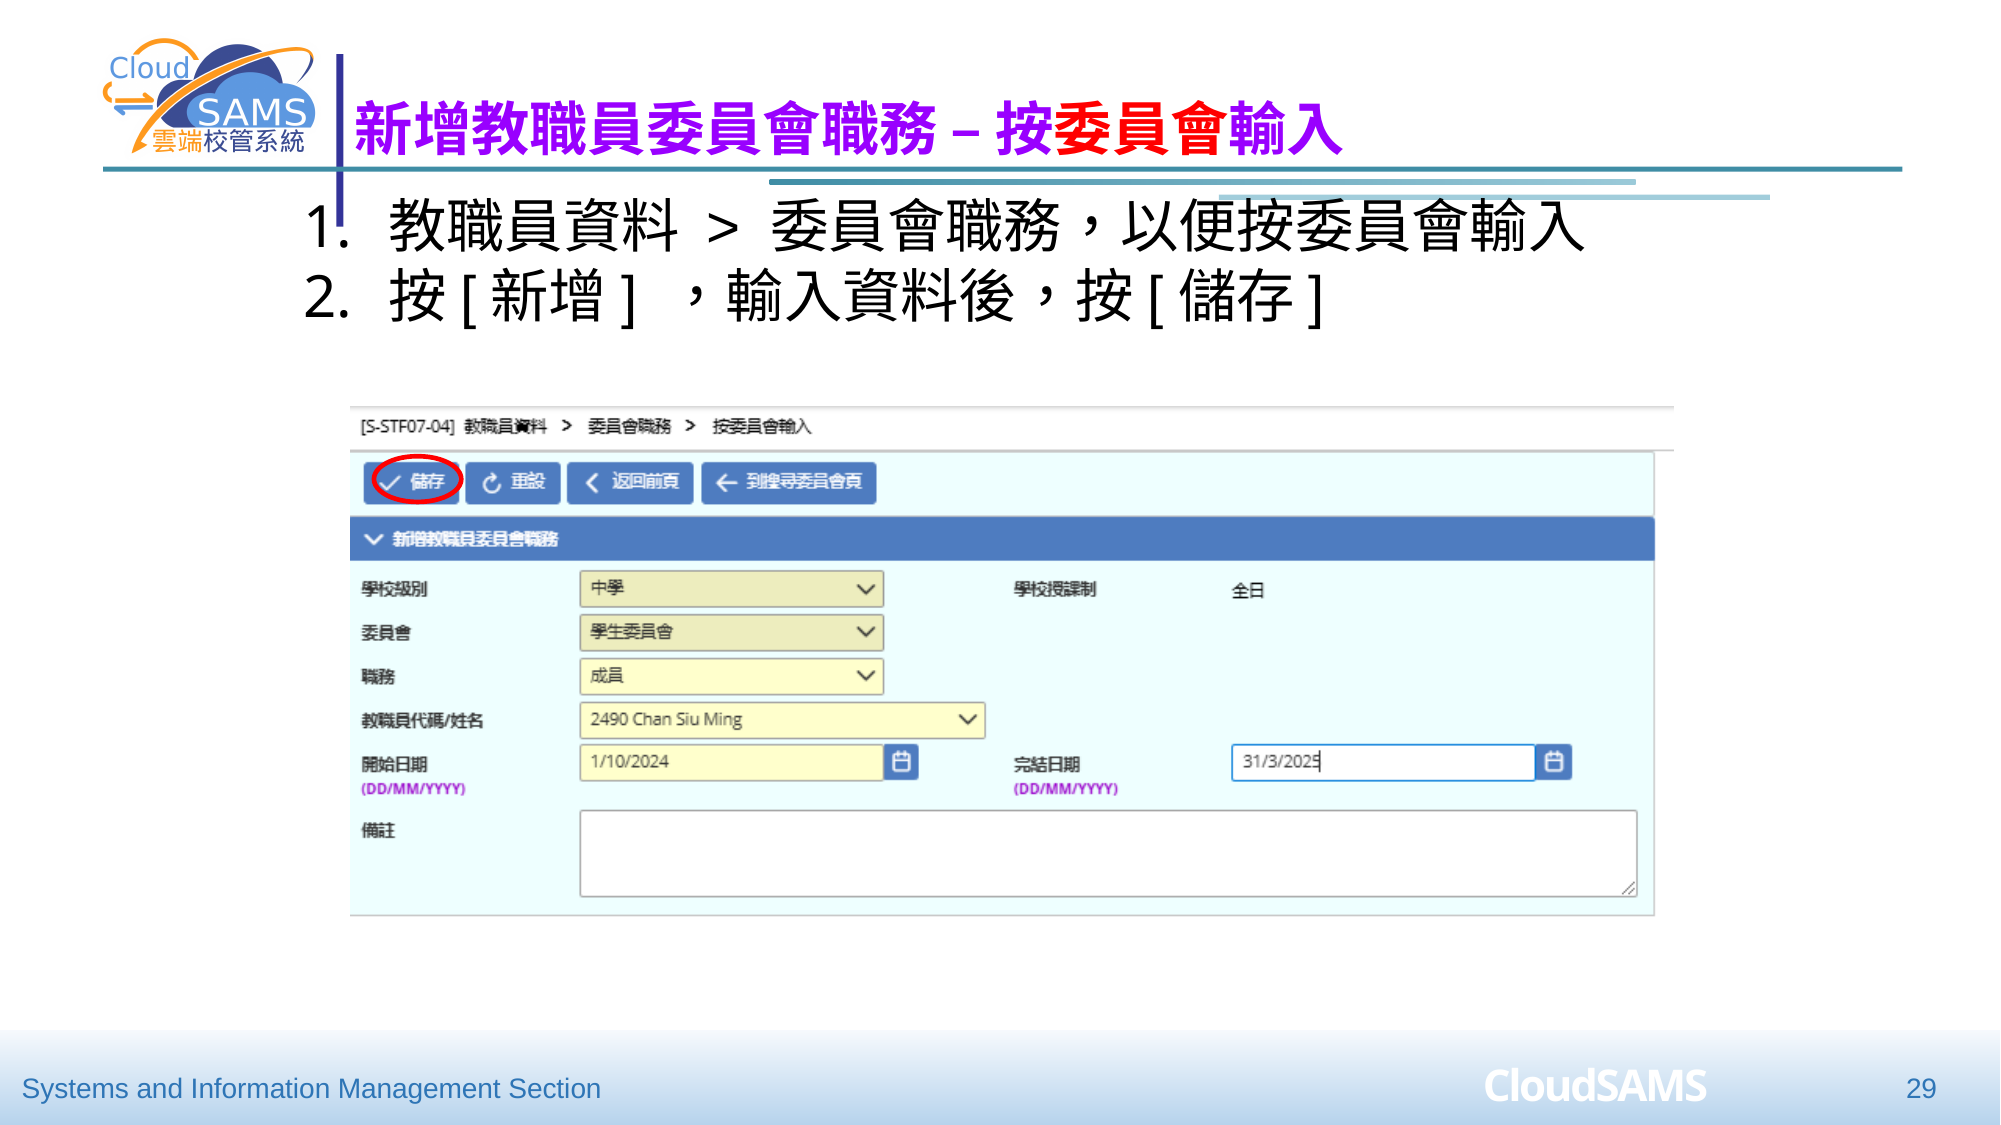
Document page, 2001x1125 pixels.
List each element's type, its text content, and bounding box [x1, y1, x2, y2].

text_box 教職員資料 > 委員會職務，以便按委員會輸入 按[新增] ，輸入資料後，按[儲存] [289, 181, 1650, 337]
picture [87, 7, 349, 175]
slide_number 29 [1755, 1063, 1952, 1125]
picture [350, 406, 1675, 941]
title 新增教職員委員會職務 – 按委員會輸入 [340, 44, 1907, 170]
